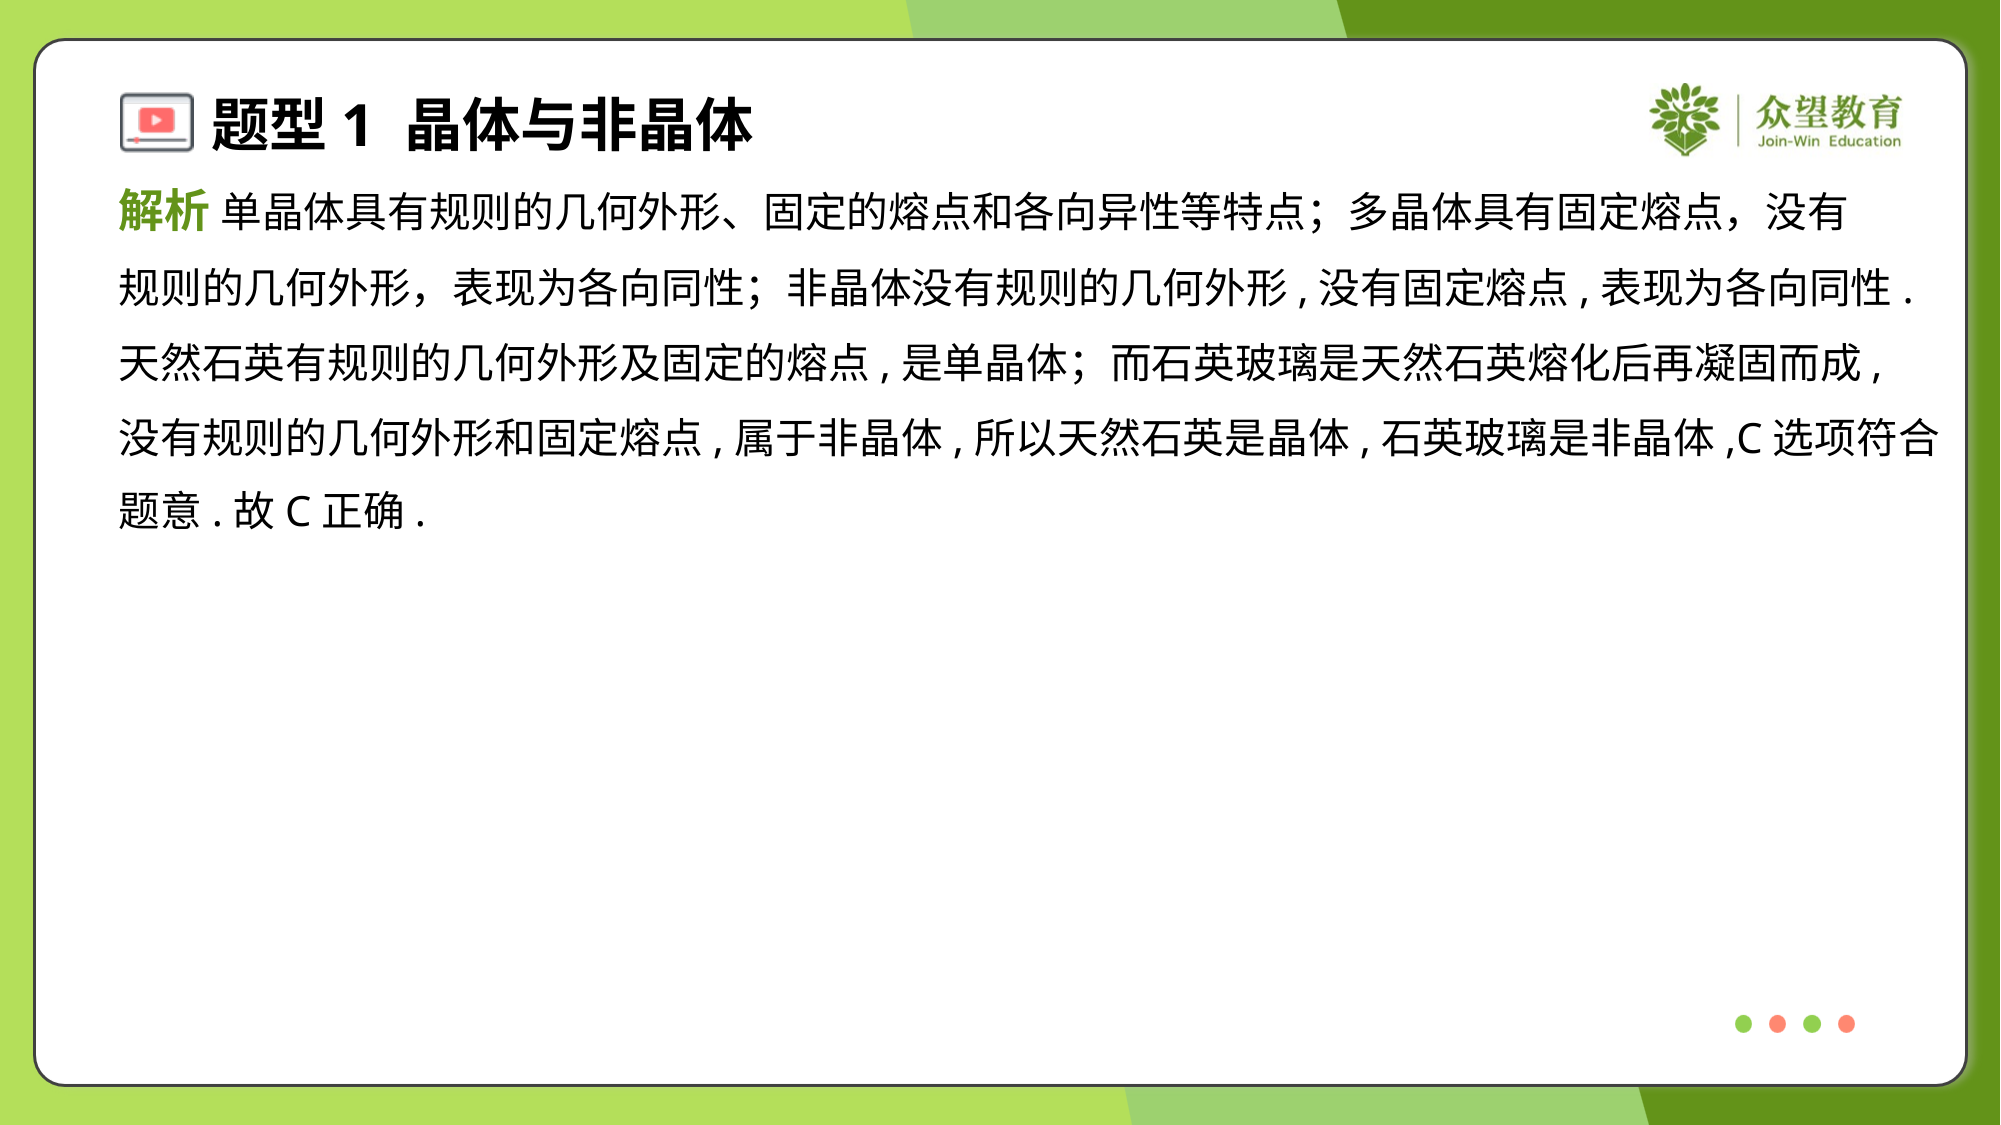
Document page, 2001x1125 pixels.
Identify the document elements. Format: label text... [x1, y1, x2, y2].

text_box 解析 单晶体具有规则的几何外形、固定的熔点和各向异性等特点；多晶体具有固定熔点，没有 规则的几何外形，表现为各向同性；非晶体没有规则的几何外形,没有固定熔点,表现为各向同性. 天然石英有规则的几何外形及固定的熔点,是单晶体；而石英玻璃是天然石英熔化后再凝固而成, 没有规则的几何外形和固定熔点,属于非晶体,所以天然石英是晶体,石英玻璃是非晶体,C选项符合 题意.故C正确. [118, 159, 1883, 527]
picture [0, 0, 2000, 1125]
